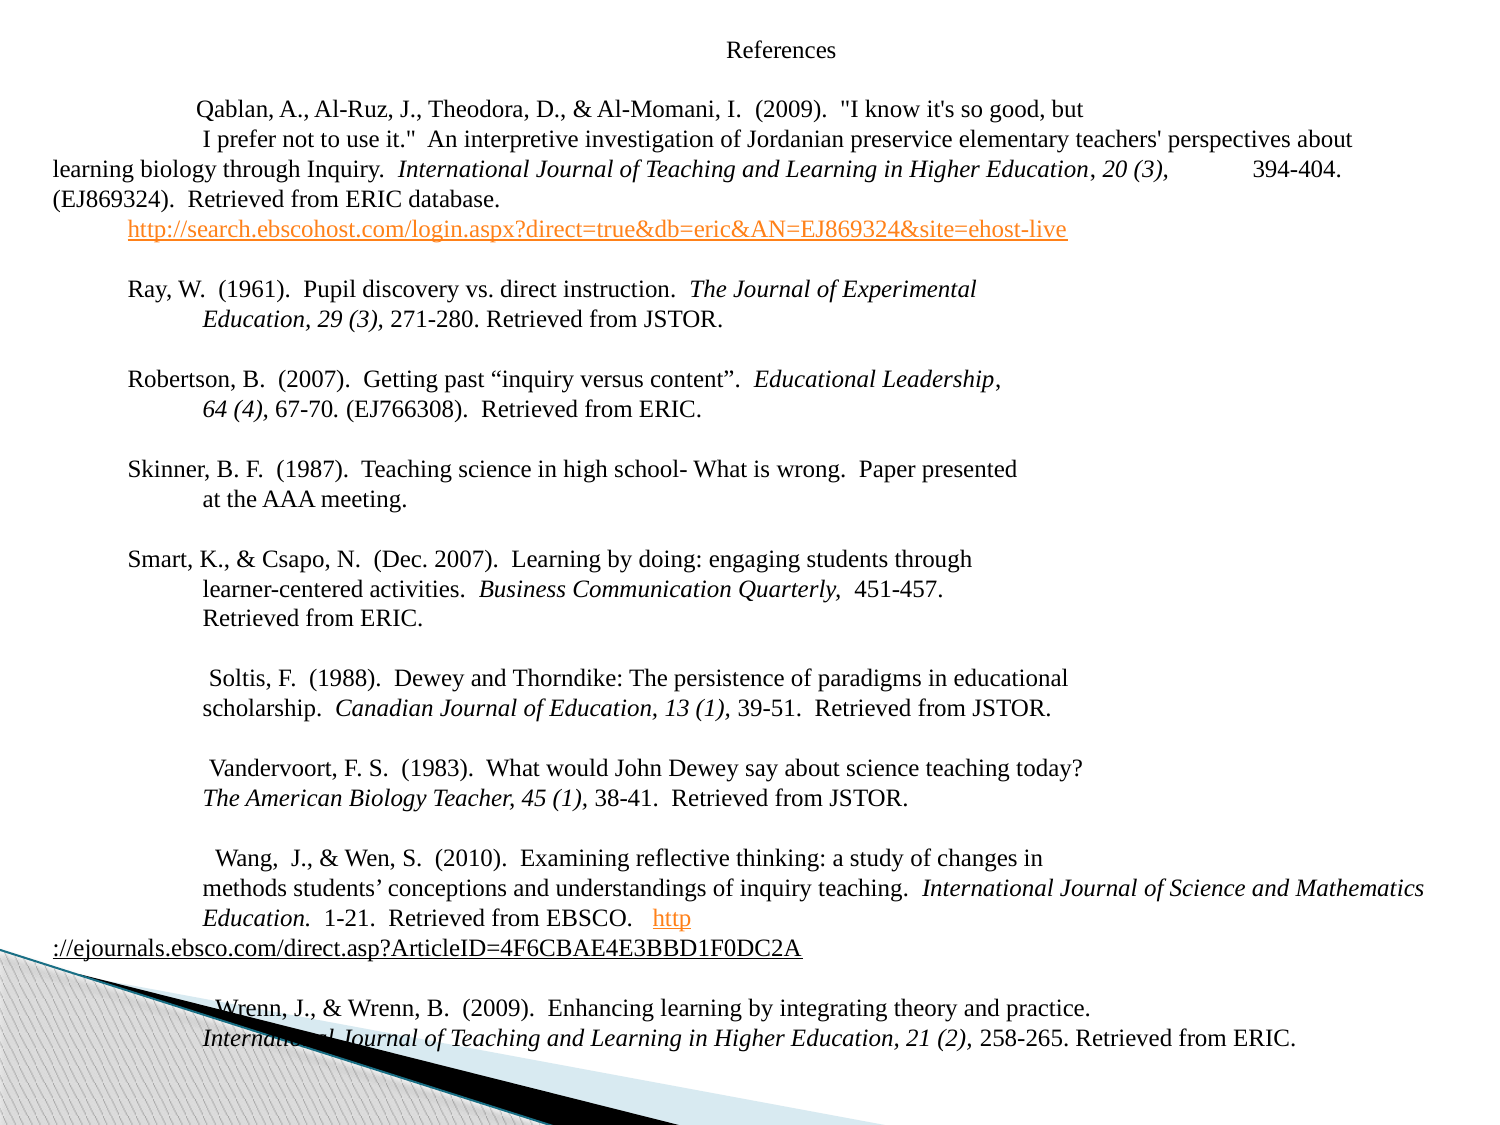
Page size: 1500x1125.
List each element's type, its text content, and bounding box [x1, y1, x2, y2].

text_box References Qablan, A., Al-Ruz, J., Theodora, D., & Al-Momani, I. (2009). "I know it's so good, but I prefer not to use it." An interpretive investigation of Jordanian preservice elementary teachers' perspectives about learning biology through Inquiry. International Journal of Teaching and Learning in Higher Education, 20 (3), 394-404. (EJ869324). Retrieved from ERIC database. http://search.ebscohost.com/login.aspx?direct=true&db=eric&AN=EJ869324&site=ehost-live Ray, W. (1961). Pupil discovery vs. direct instruction. The Journal of Experimental Education, 29 (3), 271-280. Retrieved from JSTOR. Robertson, B. (2007). Getting past “inquiry versus content”. Educational Leadership, 64 (4), 67-70. (EJ766308). Retrieved from ERIC. Skinner, B. F. (1987). Teaching science in high school- What is wrong. Paper presented at the AAA meeting. Smart, K., & Csapo, N. (Dec. 2007). Learning by doing: engaging students through learner-centered activities. Business Communication Quarterly, 451-457. Retrieved from ERIC. Soltis, F. (1988). Dewey and Thorndike: The persistence of paradigms in educational scholarship. Canadian Journal of Education, 13 (1), 39-51. Retrieved from JSTOR. Vandervoort, F. S. (1983). What would John Dewey say about science teaching today? The American Biology Teacher, 45 (1), 38-41. Retrieved from JSTOR. Wang, J., & Wen, S. (2010). Examining reflective thinking: a study of changes in methods students’ conceptions and understandings of inquiry teaching. International Journal of Science and Mathematics Education. 1-21. Retrieved from EBSCO. http://ejournals.ebsco.com/direct.asp?ArticleID=4F6CBAE4E3BBD1F0DC2A Wrenn, J., & Wrenn, B. (2009). Enhancing learning by integrating theory and practice. International Journal of Teaching and Learning in Higher Education, 21 (2), 258-265. Retrieved from ERIC. [37, 0, 1450, 1125]
